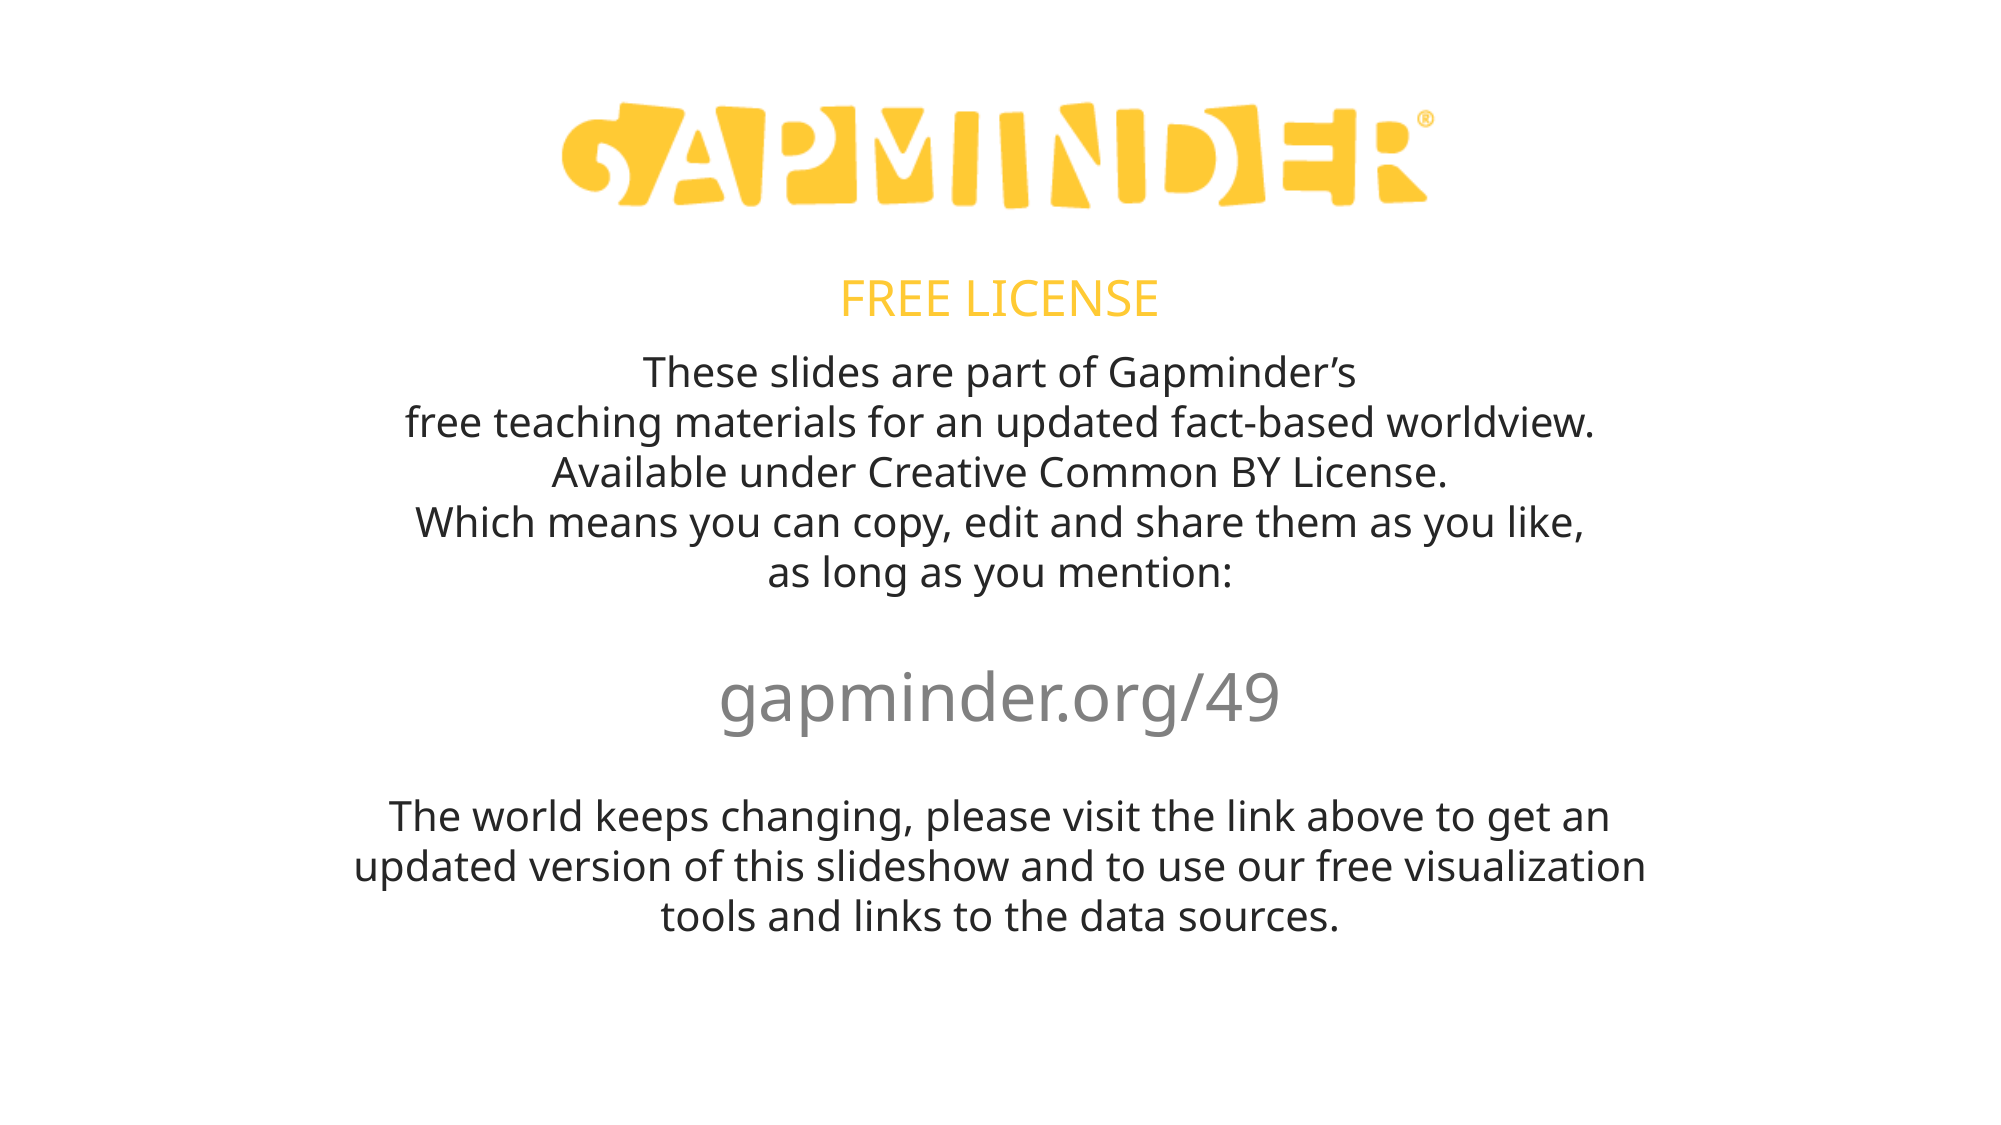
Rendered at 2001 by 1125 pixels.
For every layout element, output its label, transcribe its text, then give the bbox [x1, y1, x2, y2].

text_box FREE LICENSE [767, 259, 1233, 319]
text_box gapminder.org/49 [532, 647, 1468, 742]
text_box The world keeps changing, please visit the link above to get an updated version of this slideshow and to use our free visualization tools and links to the data sources. [327, 782, 1674, 947]
picture [556, 94, 1445, 215]
text_box These slides are part of Gapminder’s free teaching materials for an updated fact-based worldview. Available under Creative Common BY License. Which means you can copy, edit and share them as you like, as long as you mention: [144, 338, 1857, 604]
